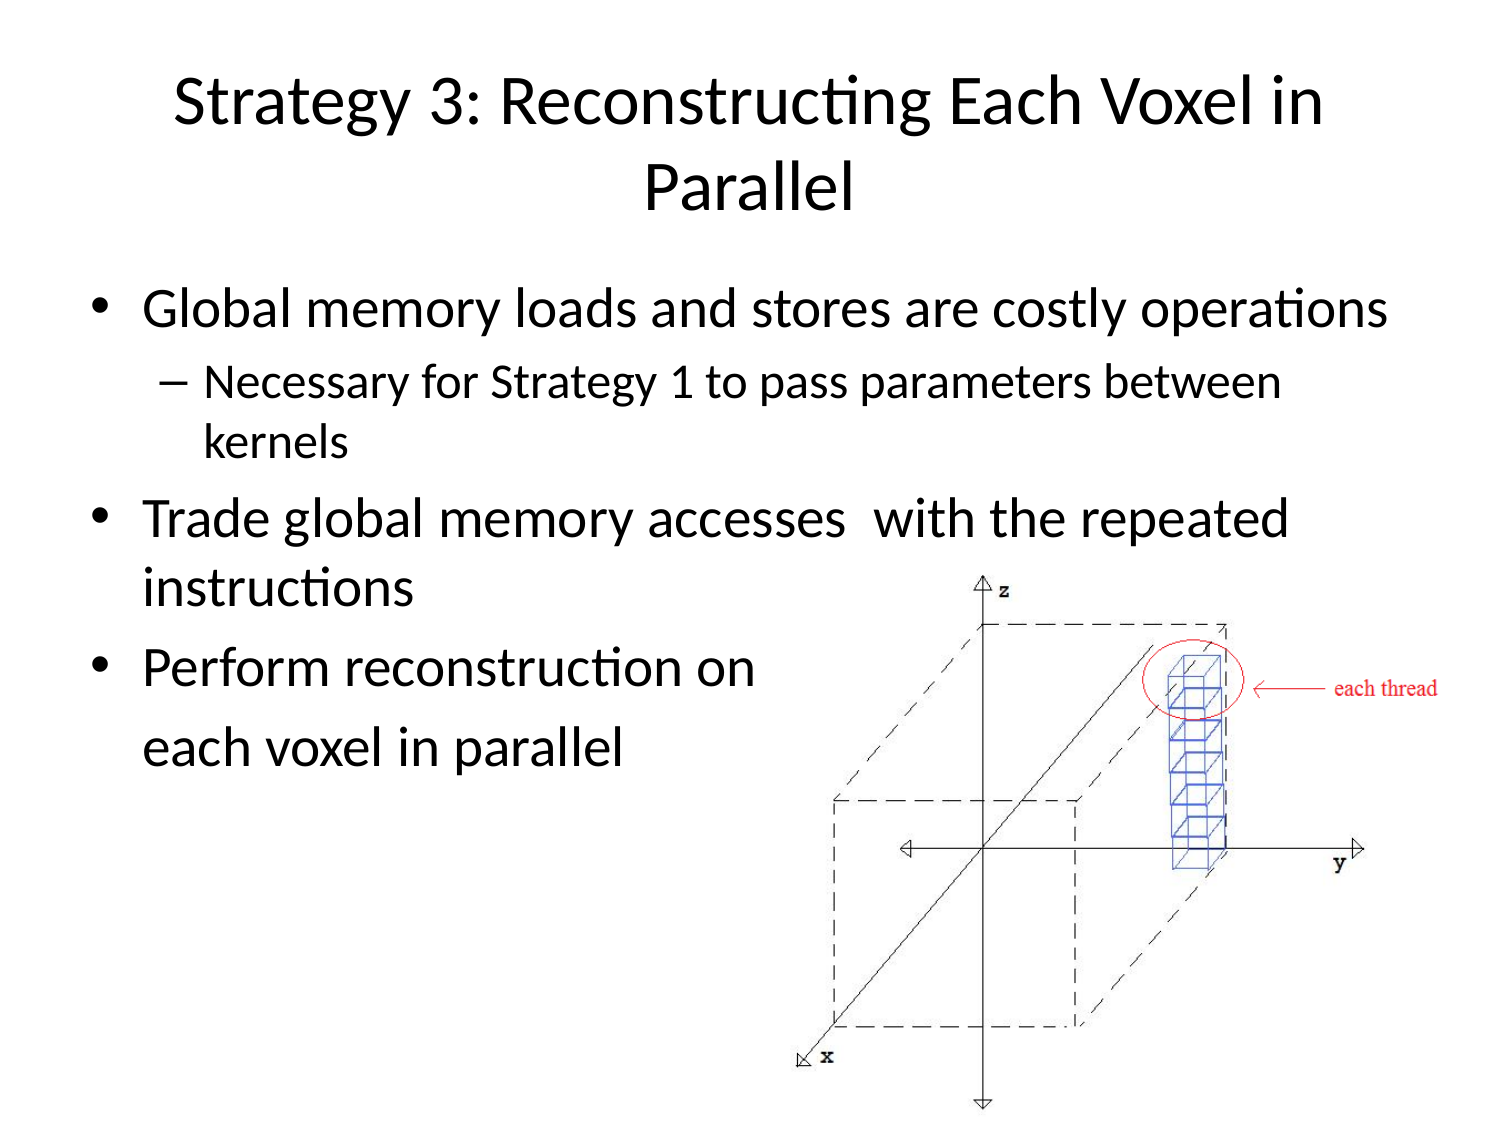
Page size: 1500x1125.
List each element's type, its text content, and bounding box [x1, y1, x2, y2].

title Strategy 3: Reconstructing Each Voxel in Parallel [75, 45, 1425, 233]
picture [787, 564, 1443, 1125]
list Global memory loads and stores are costly operations Necessary for Strategy 1 to pass parameters between kernels Trade global memory accesses with the repeated instructions Perform reconstruction on each voxel in parallel [75, 262, 1413, 850]
